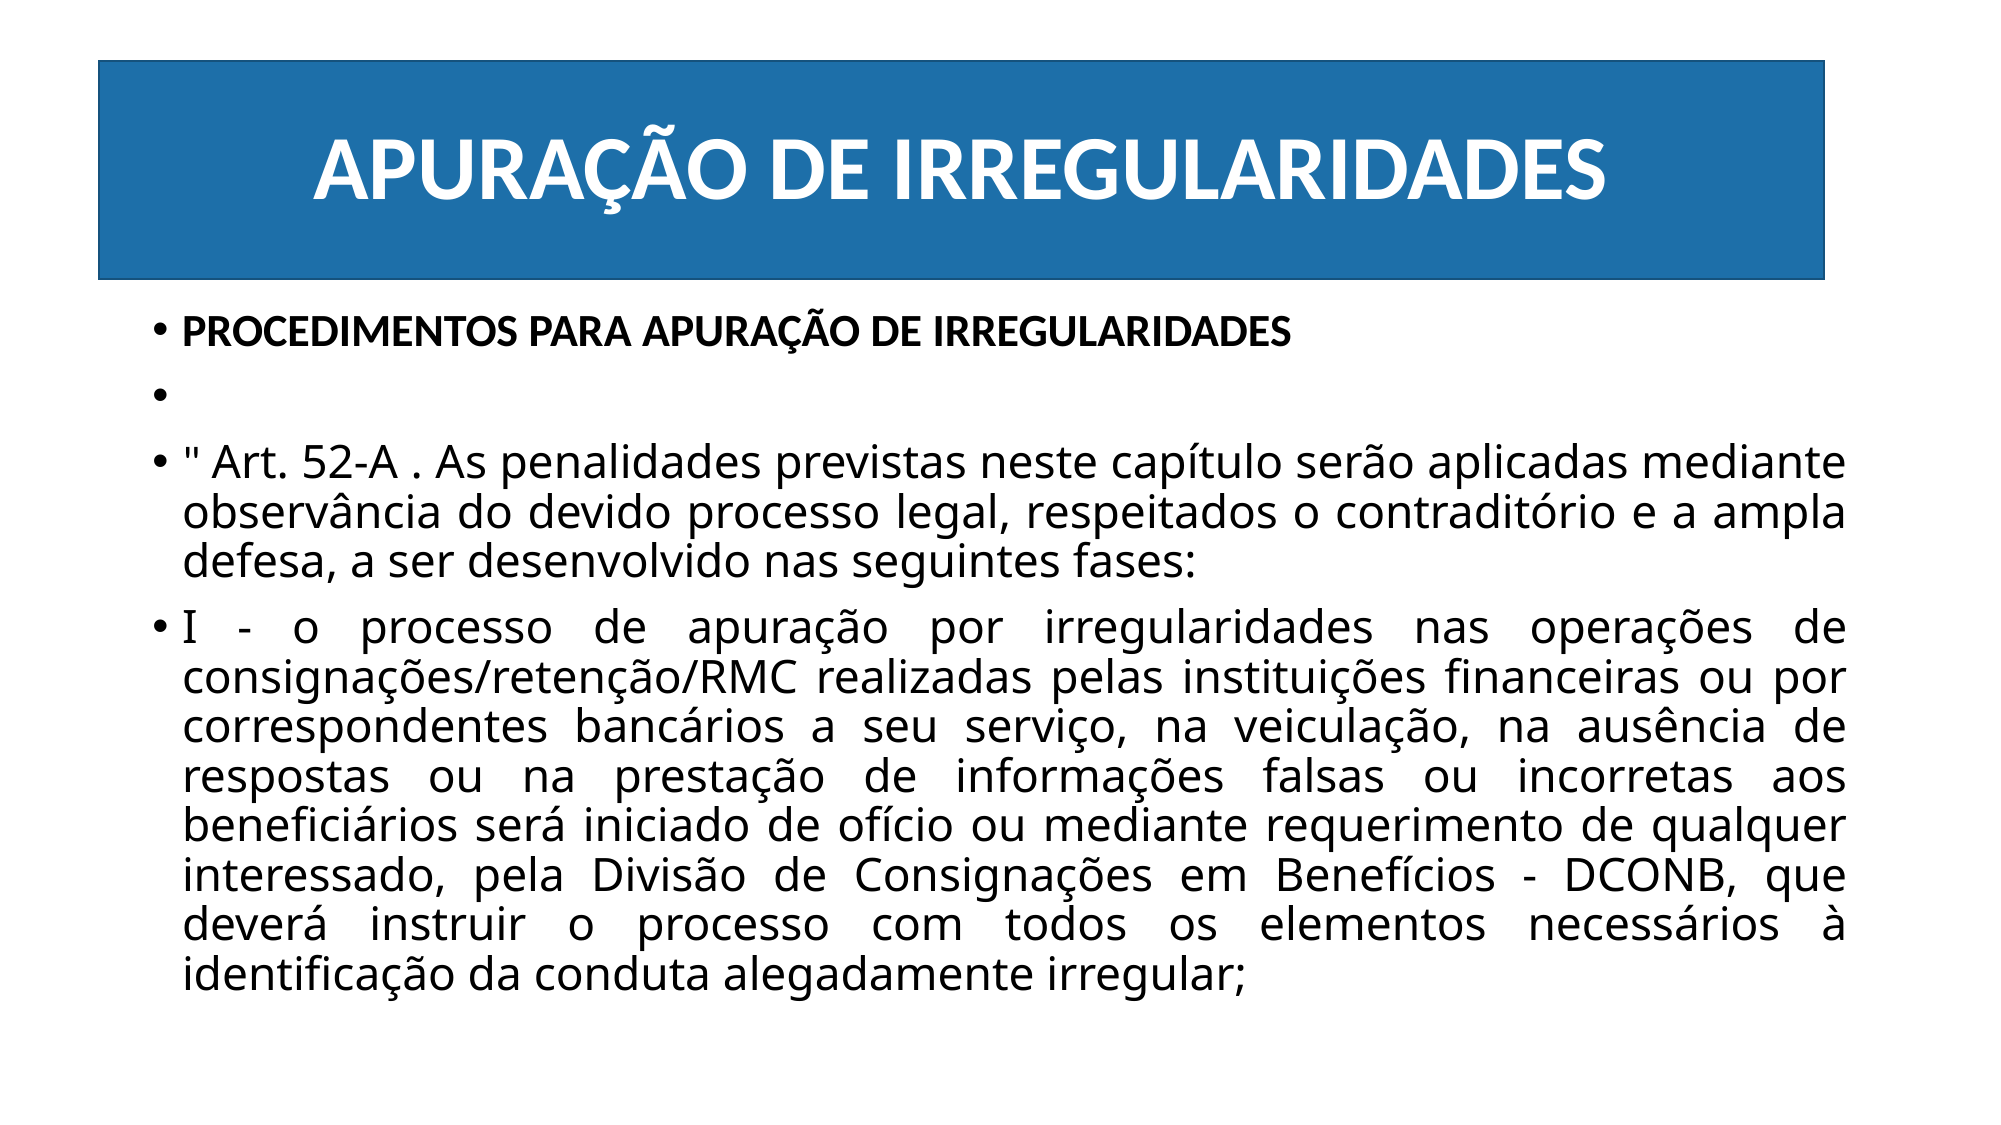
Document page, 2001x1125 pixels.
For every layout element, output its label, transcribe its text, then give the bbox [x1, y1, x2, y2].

list PROCEDIMENTOS PARA APURAÇÃO DE IRREGULARIDADES " Art. 52-A . As penalidades previstas neste capítulo serão aplicadas mediante observância do devido processo legal, respeitados o contraditório e a ampla defesa, a ser desenvolvido nas seguintes fases: I - o processo de apuração por irregularidades nas operações de consignações/retenção/RMC realizadas pelas instituições financeiras ou por correspondentes bancários a seu serviço, na veiculação, na ausência de respostas ou na prestação de informações falsas ou incorretas aos beneficiários será iniciado de ofício ou mediante requerimento de qualquer interessado, pela Divisão de Consignações em Benefícios - DCONB, que deverá instruir o processo com todos os elementos necessários à identificação da conduta alegadamente irregular; [137, 299, 1863, 1014]
title APURAÇÃO DE IRREGULARIDADES [98, 60, 1825, 280]
